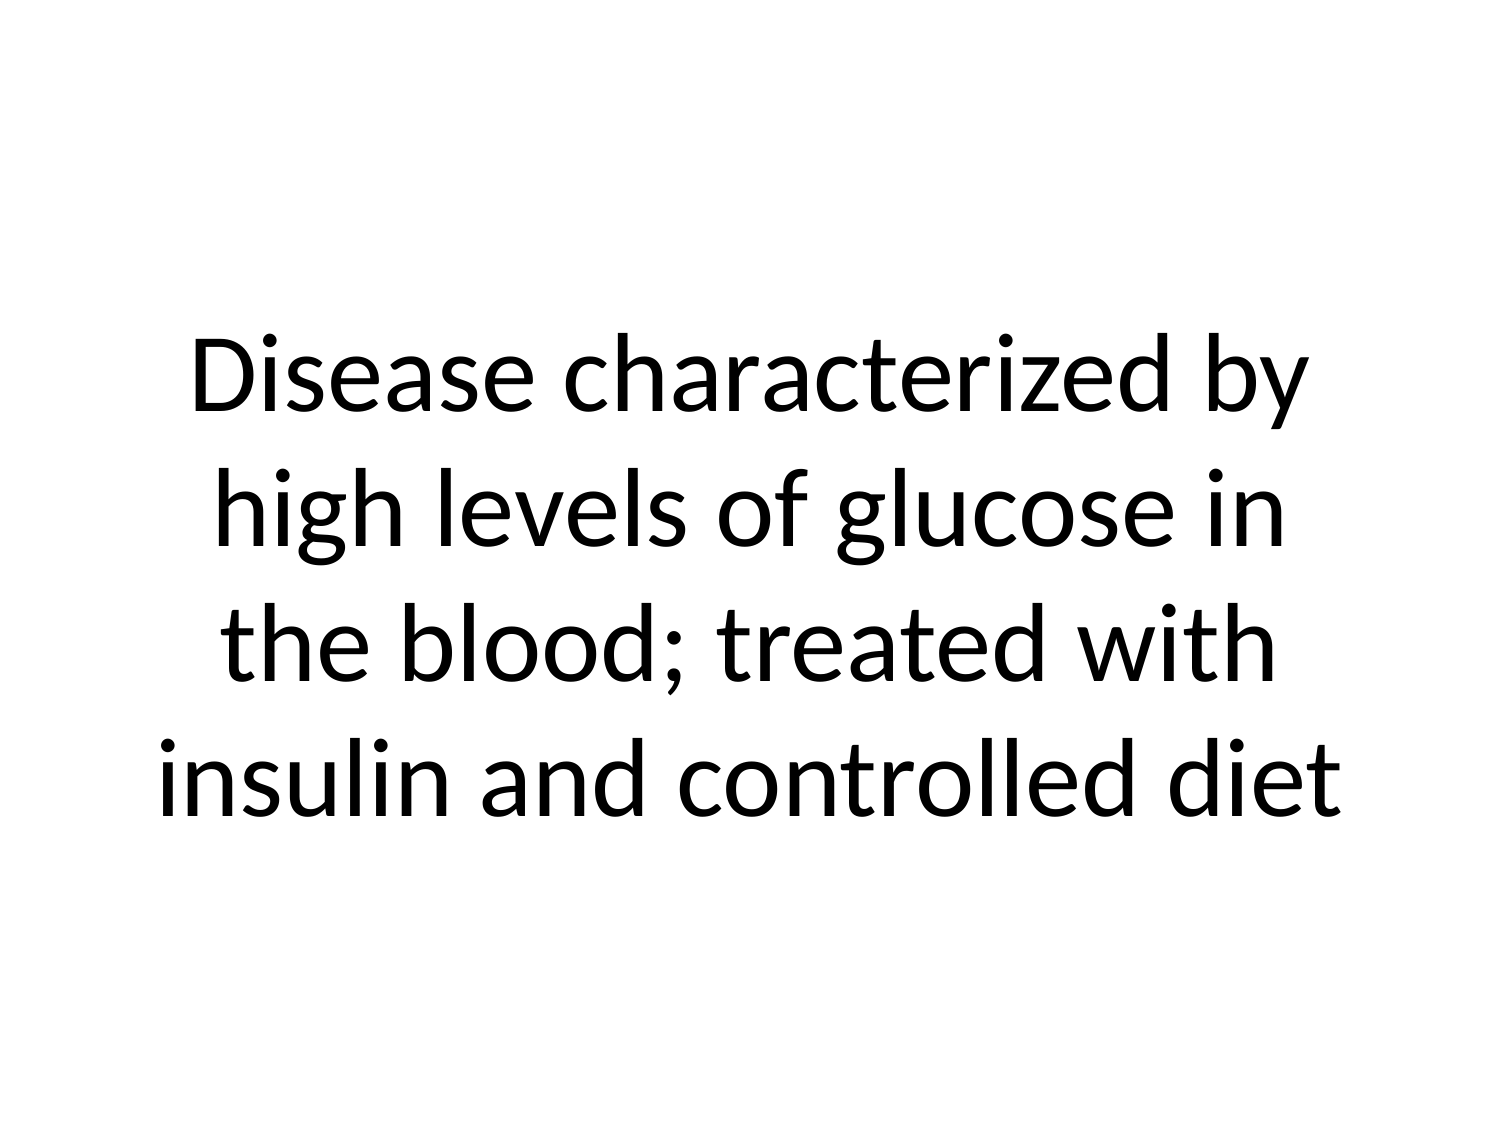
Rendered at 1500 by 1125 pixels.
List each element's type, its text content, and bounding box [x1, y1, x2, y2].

title Disease characterized by high levels of glucose in the blood; treated with insulin and controlled diet [112, 50, 1388, 1088]
